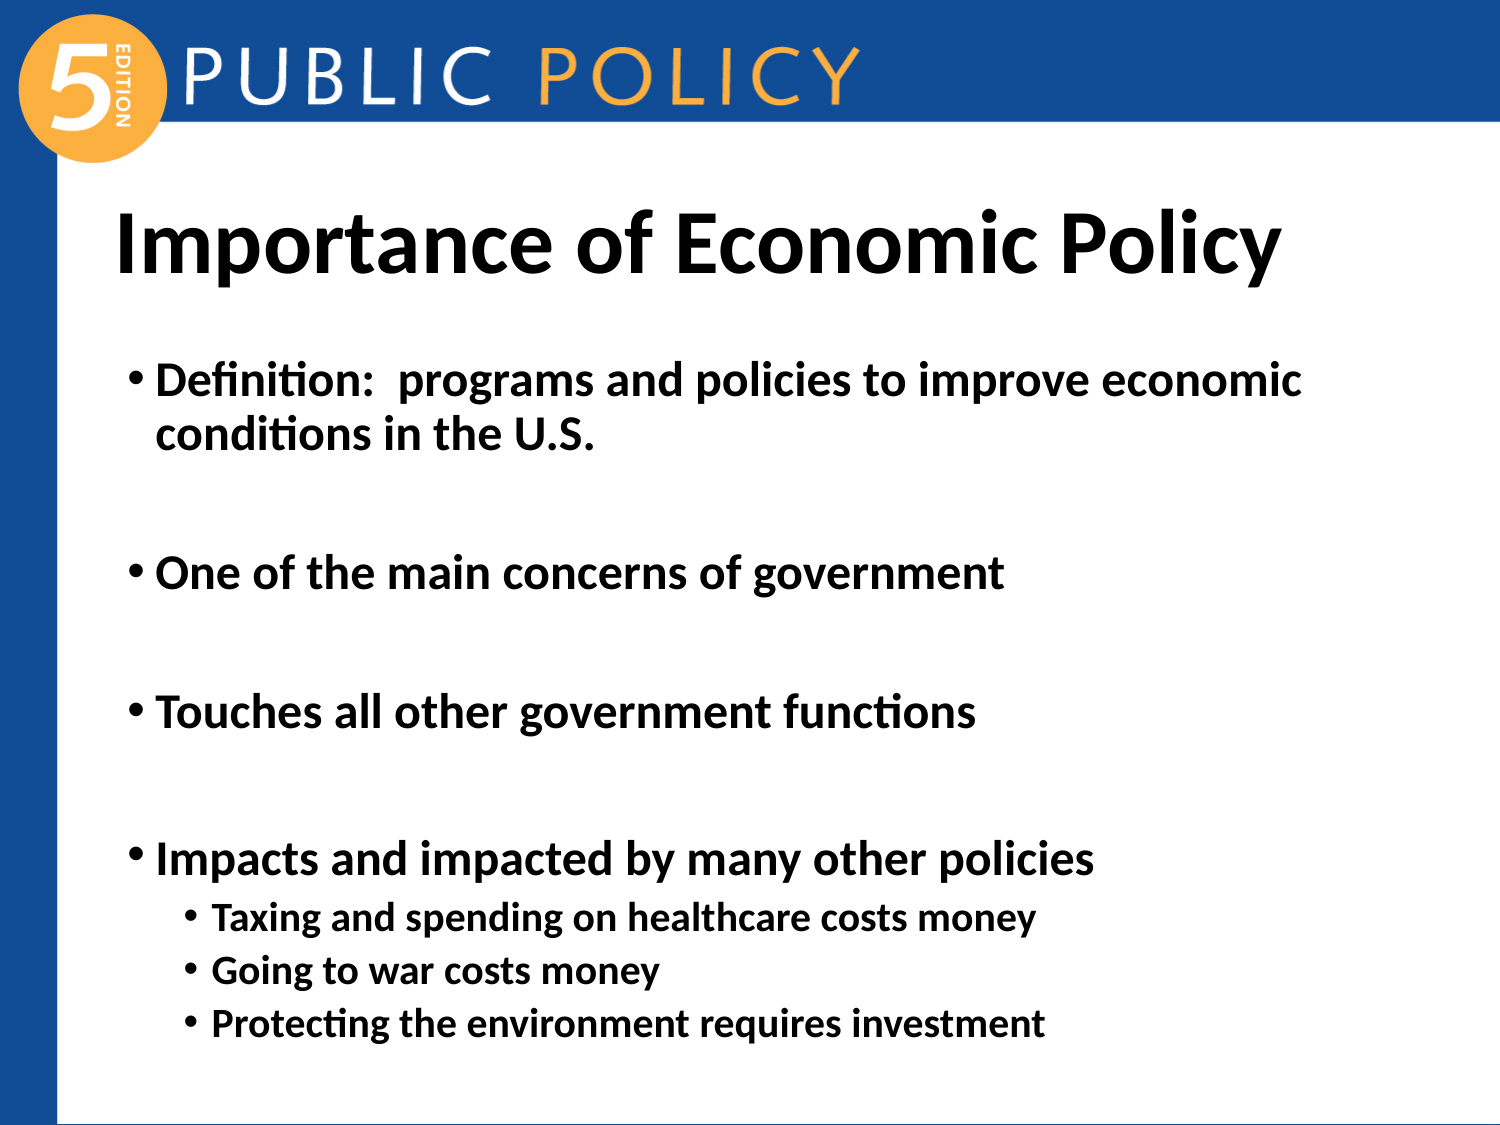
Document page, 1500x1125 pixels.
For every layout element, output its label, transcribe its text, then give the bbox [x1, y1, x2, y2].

picture [0, 0, 1500, 1125]
title Importance of Economic Policy [99, 187, 1413, 300]
list Definition: programs and policies to improve economic conditions in the U.S. One of the main concerns of government Touches all other government functions Impacts and impacted by many other policies Taxing and spending on healthcare costs money Going to war costs money Protecting the environment requires investment [112, 345, 1425, 1121]
